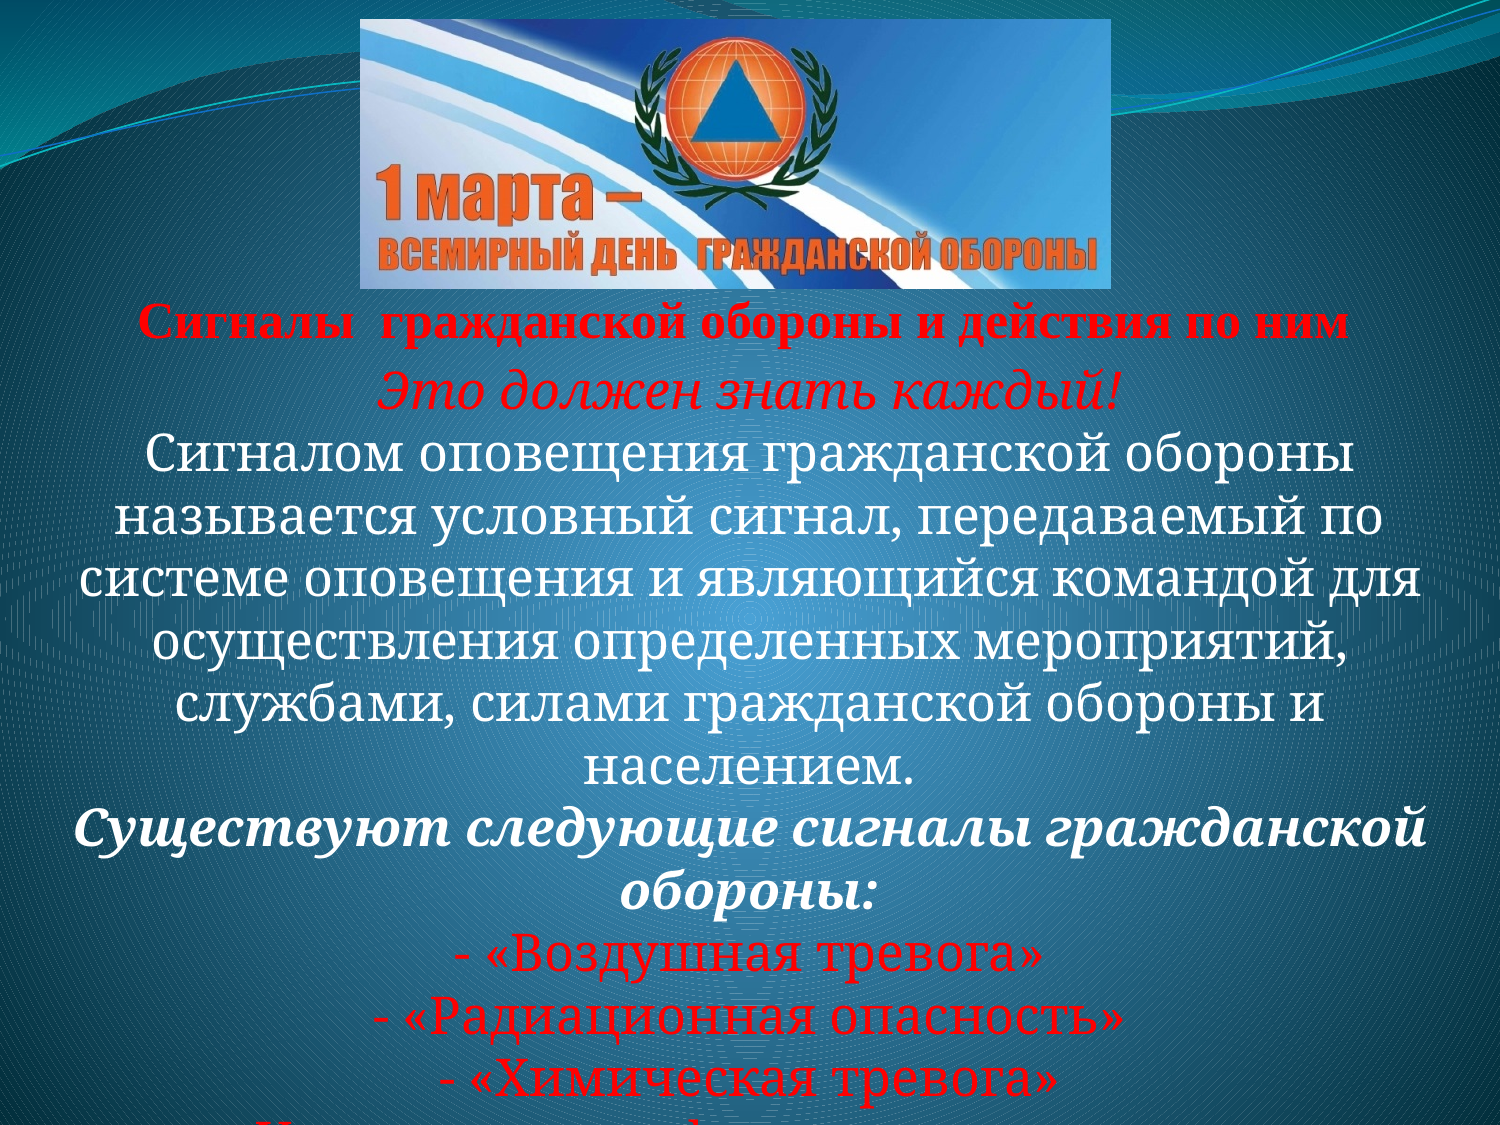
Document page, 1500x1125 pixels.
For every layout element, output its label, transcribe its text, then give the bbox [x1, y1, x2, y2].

text_box Это должен знать каждый! Сигналом оповещения гражданской обороны называется условный сигнал, передаваемый по системе оповещения и являющийся командой для осуществления определенных мероприятий, службами, силами гражданской обороны и населением. Существуют следующие сигналы гражданской обороны: - «Воздушная тревога» - «Радиационная опасность» - «Химическая тревога» - «Угроза катастрофического затопления» [41, 349, 1459, 1125]
picture [359, 18, 1111, 289]
text_box Сигналы гражданской обороны и действия по ним [29, 278, 1459, 357]
